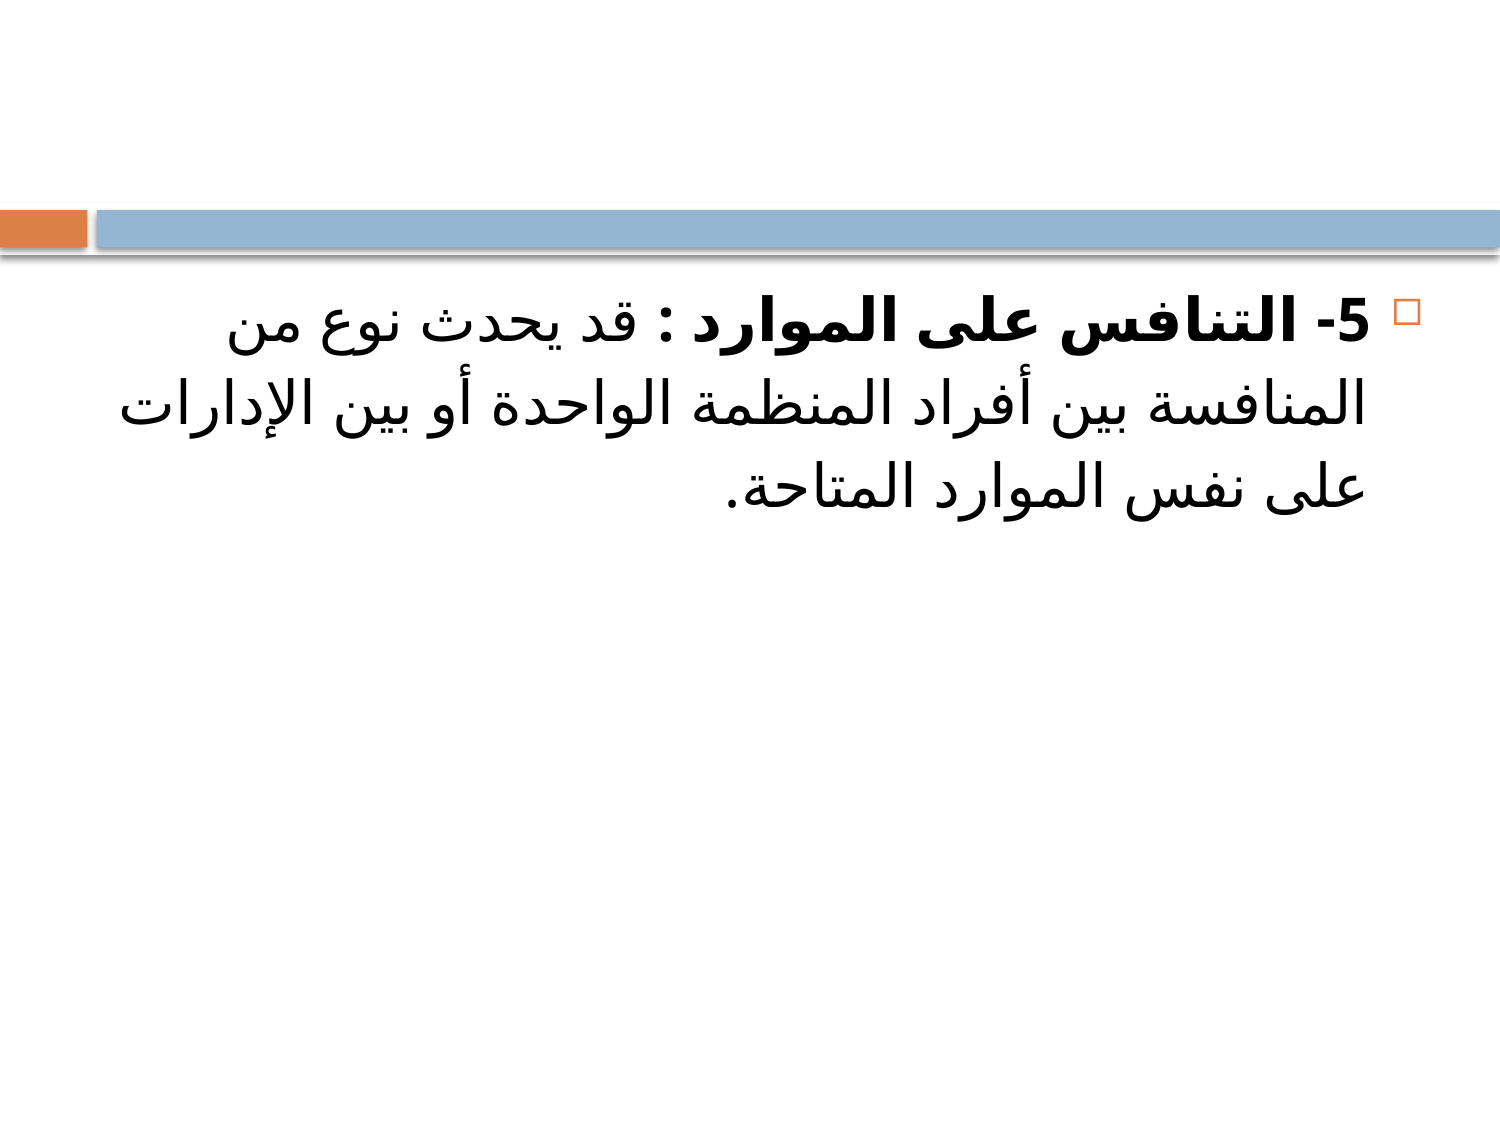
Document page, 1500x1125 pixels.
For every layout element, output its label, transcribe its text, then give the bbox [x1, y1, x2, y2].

list 5- التنافس على الموارد : قد يحدث نوع من المنافسة بين أفراد المنظمة الواحدة أو بين الإدارات على نفس الموارد المتاحة. [100, 262, 1438, 1000]
